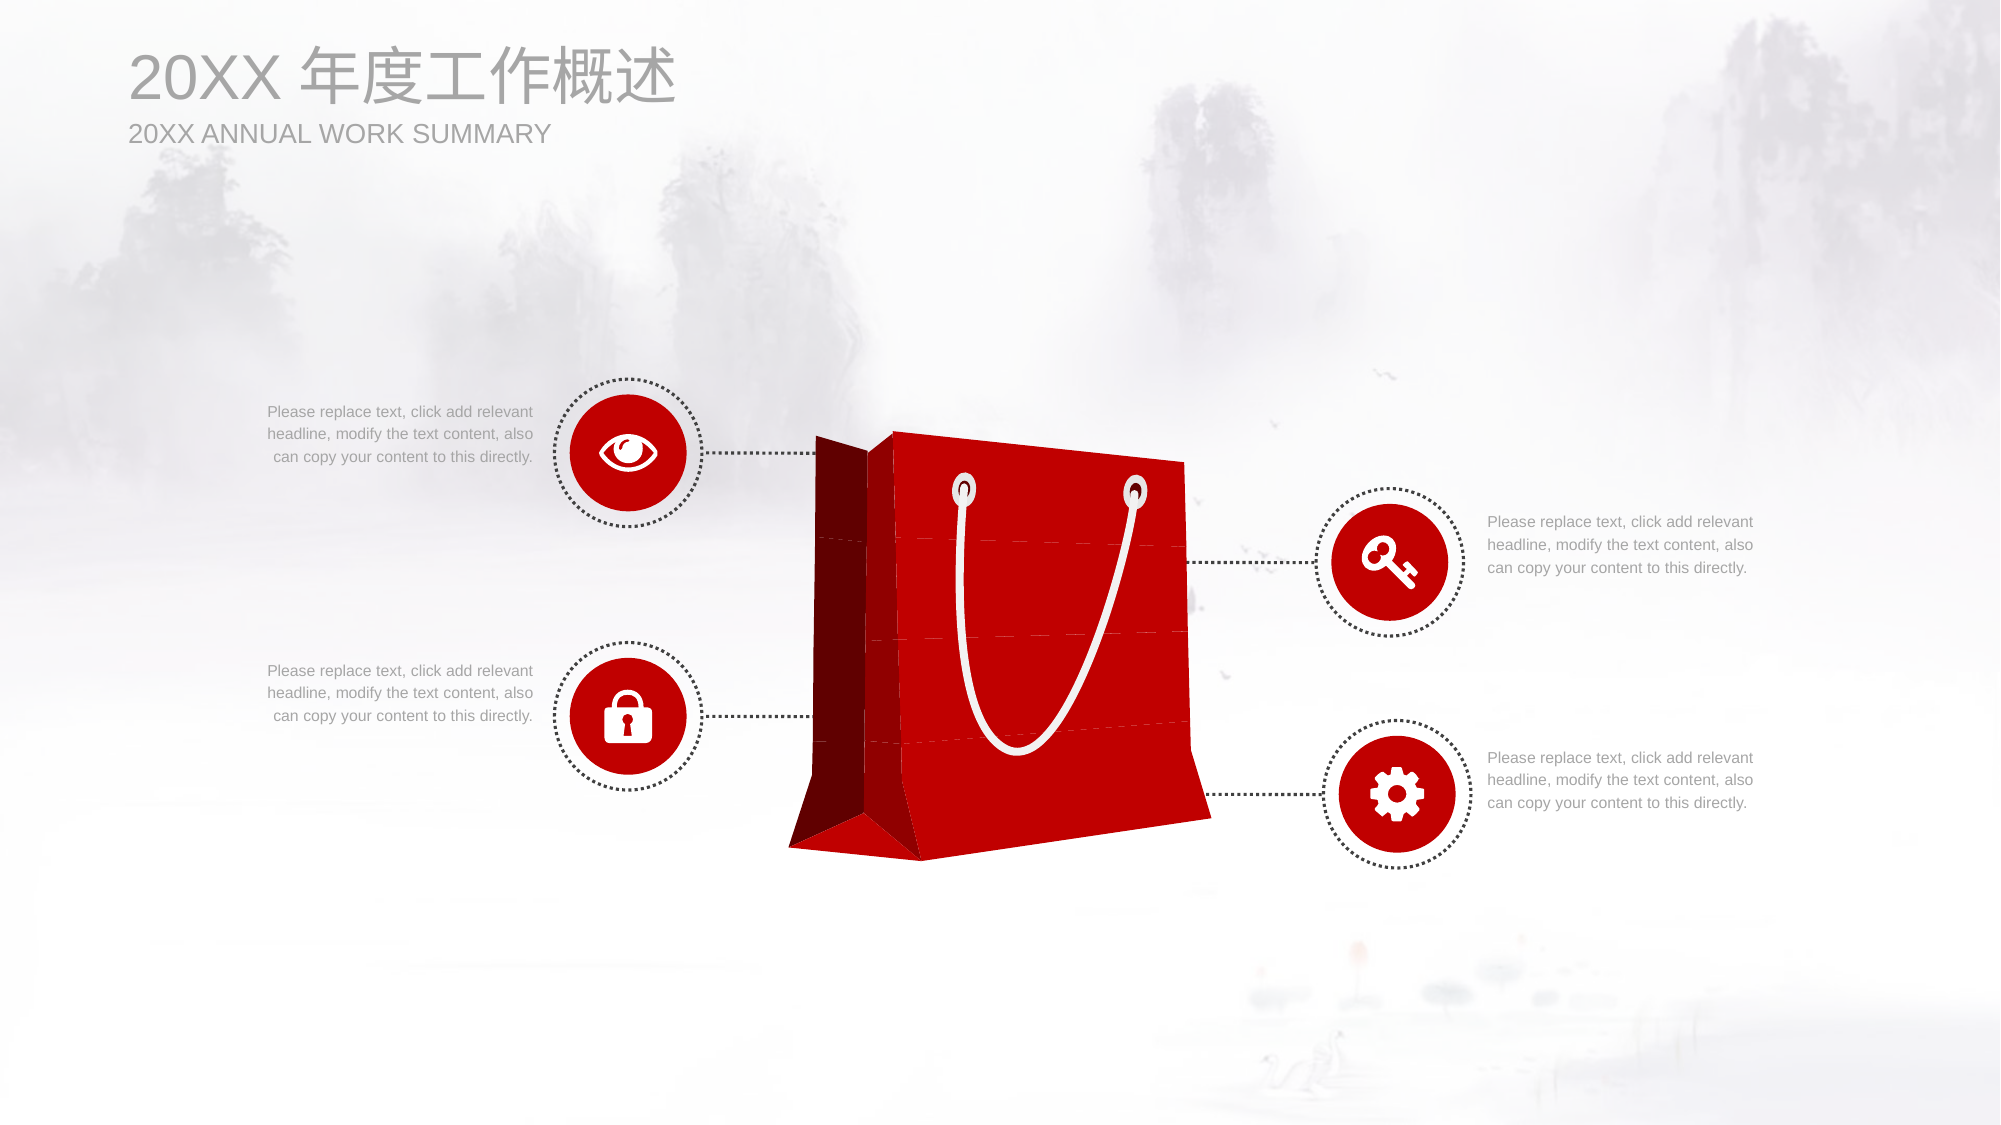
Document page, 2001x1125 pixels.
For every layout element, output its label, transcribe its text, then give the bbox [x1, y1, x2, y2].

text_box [554, 379, 702, 527]
text_box Please replace text, click add relevant headline, modify the text content, also can copy your content to this directly. [1487, 508, 1764, 577]
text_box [788, 431, 1212, 862]
text_box 20XX年度工作概述 [128, 36, 743, 113]
text_box Please replace text, click add relevant headline, modify the text content, also can copy your content to this directly. [257, 397, 534, 466]
text_box Please replace text, click add relevant headline, modify the text content, also can copy your content to this directly. [1487, 743, 1764, 812]
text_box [554, 642, 702, 791]
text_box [1316, 488, 1464, 637]
text_box Please replace text, click add relevant headline, modify the text content, also can copy your content to this directly. [257, 656, 534, 725]
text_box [1323, 720, 1471, 868]
text_box 20XX ANNUAL WORK SUMMARY [128, 115, 565, 149]
